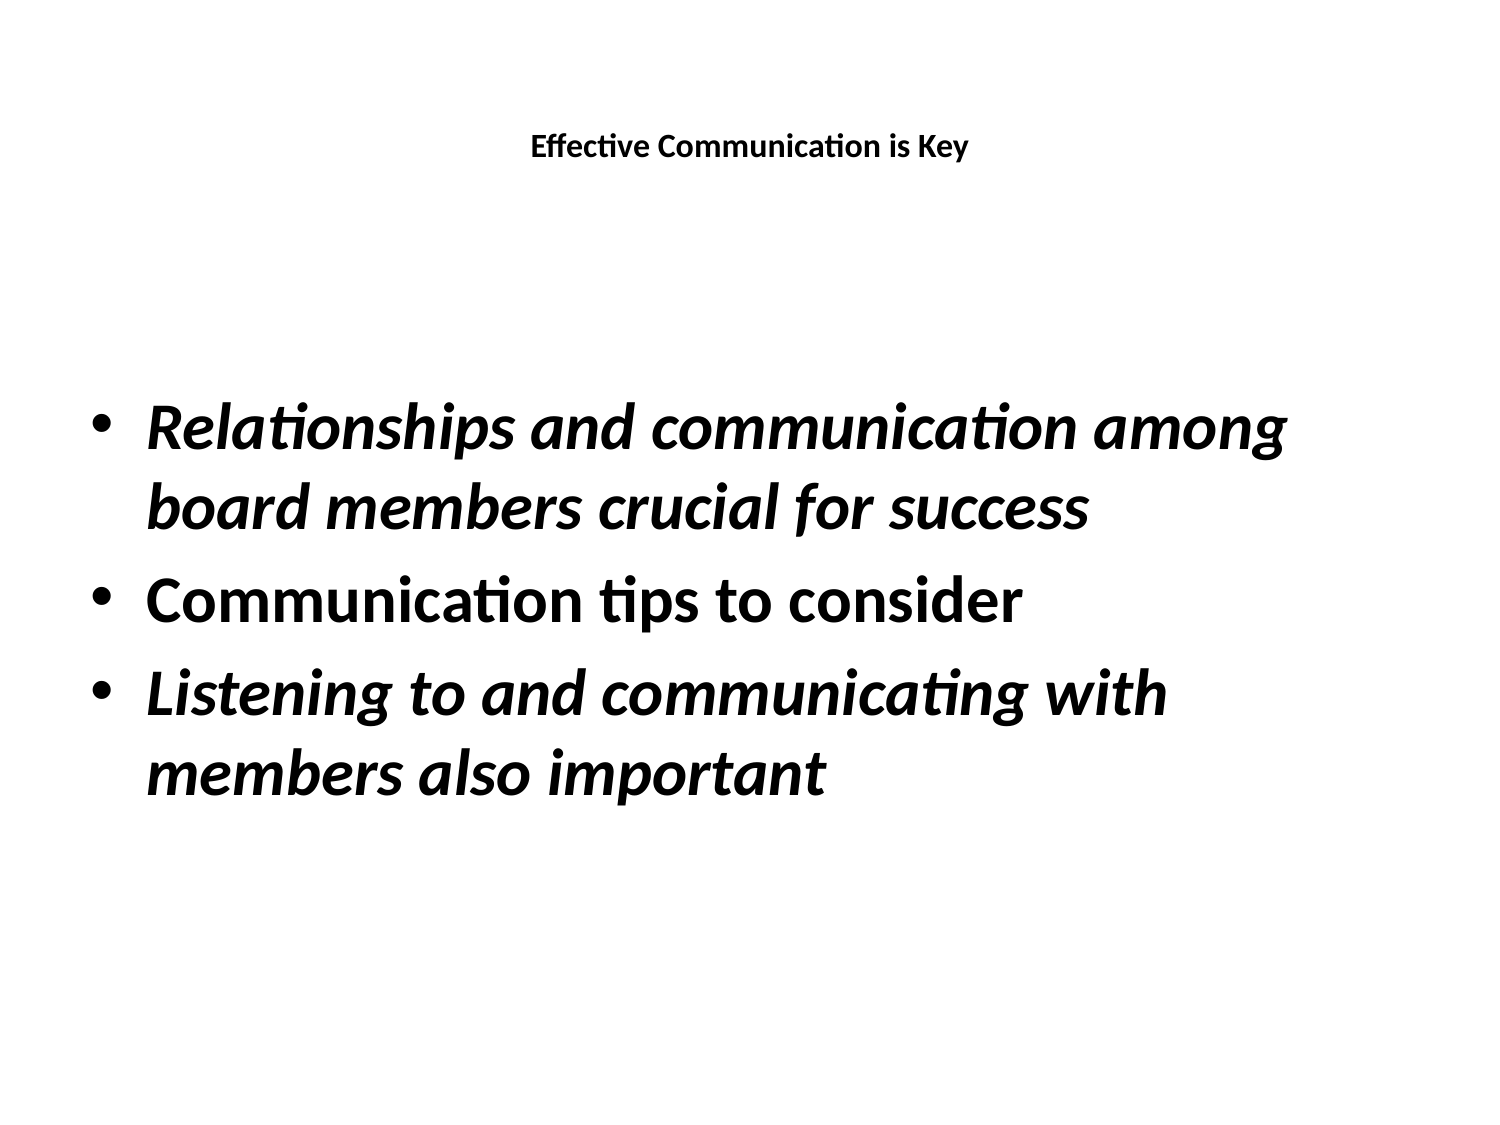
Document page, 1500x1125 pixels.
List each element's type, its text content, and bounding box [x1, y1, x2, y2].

title Effective Communication is Key [75, 75, 1425, 213]
list Relationships and communication among board members crucial for success Communication tips to consider Listening to and communicating with members also important [75, 375, 1425, 875]
